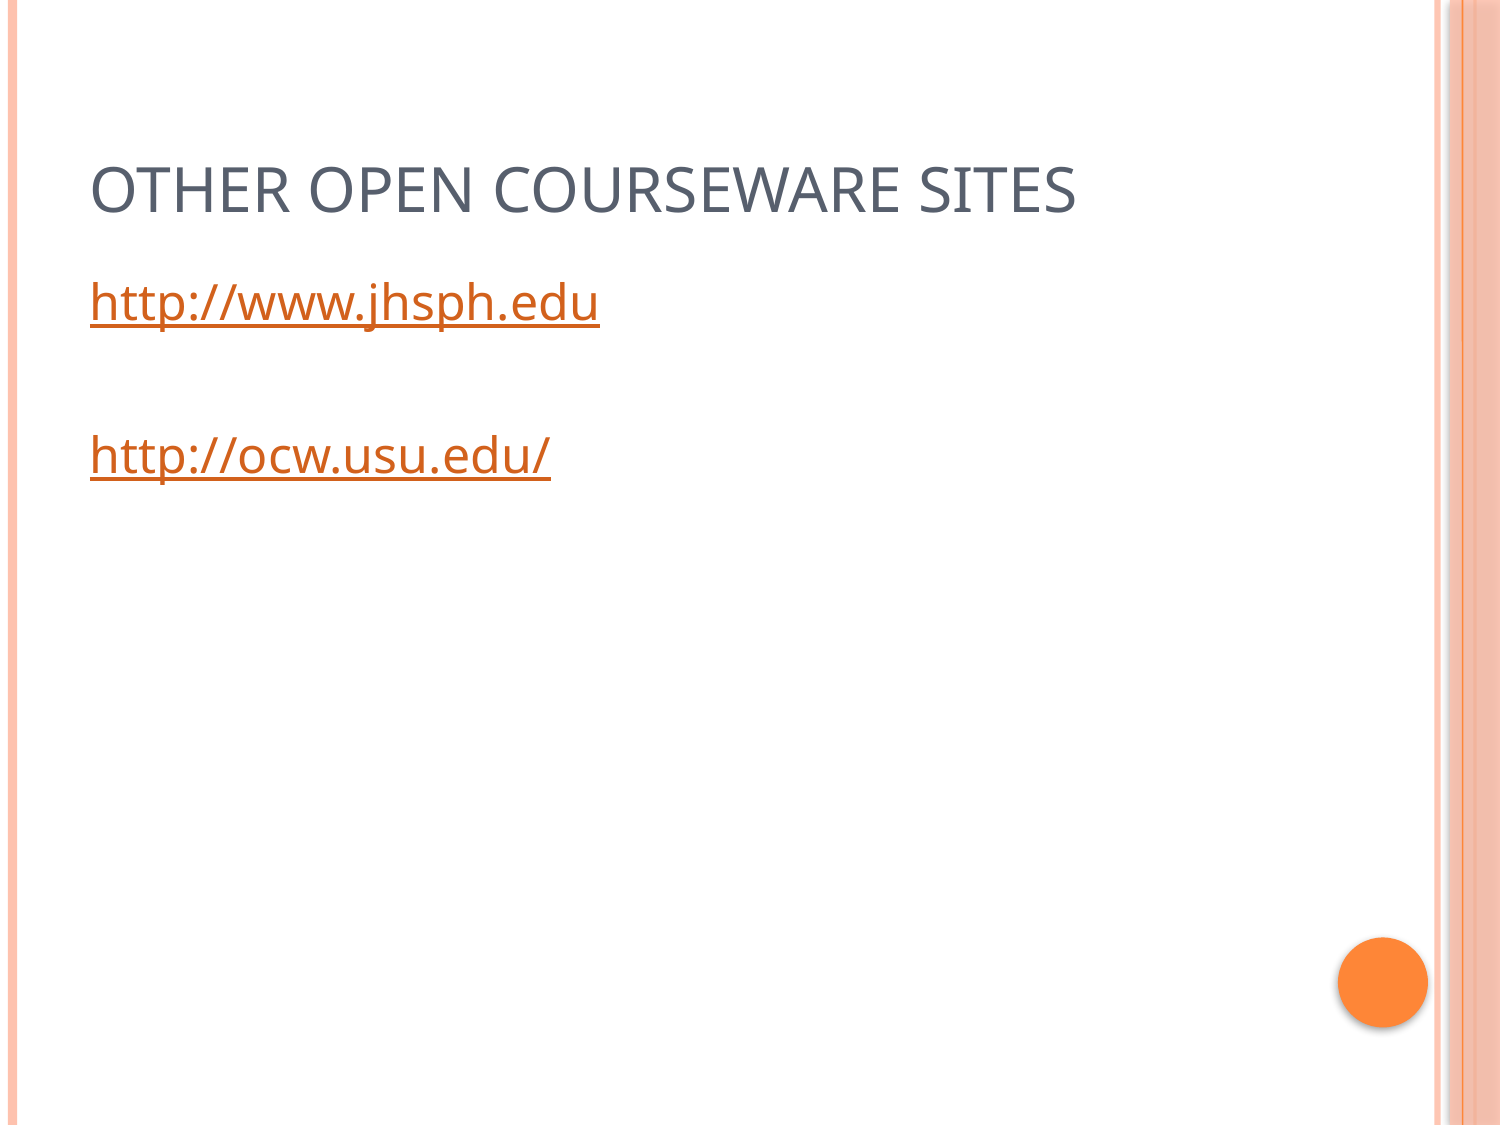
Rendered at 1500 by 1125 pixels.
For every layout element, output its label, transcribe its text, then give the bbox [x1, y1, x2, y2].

list http://www.jhsph.edu http://ocw.usu.edu/ [75, 262, 1300, 1062]
title Other Open Courseware Sites [75, 45, 1300, 233]
